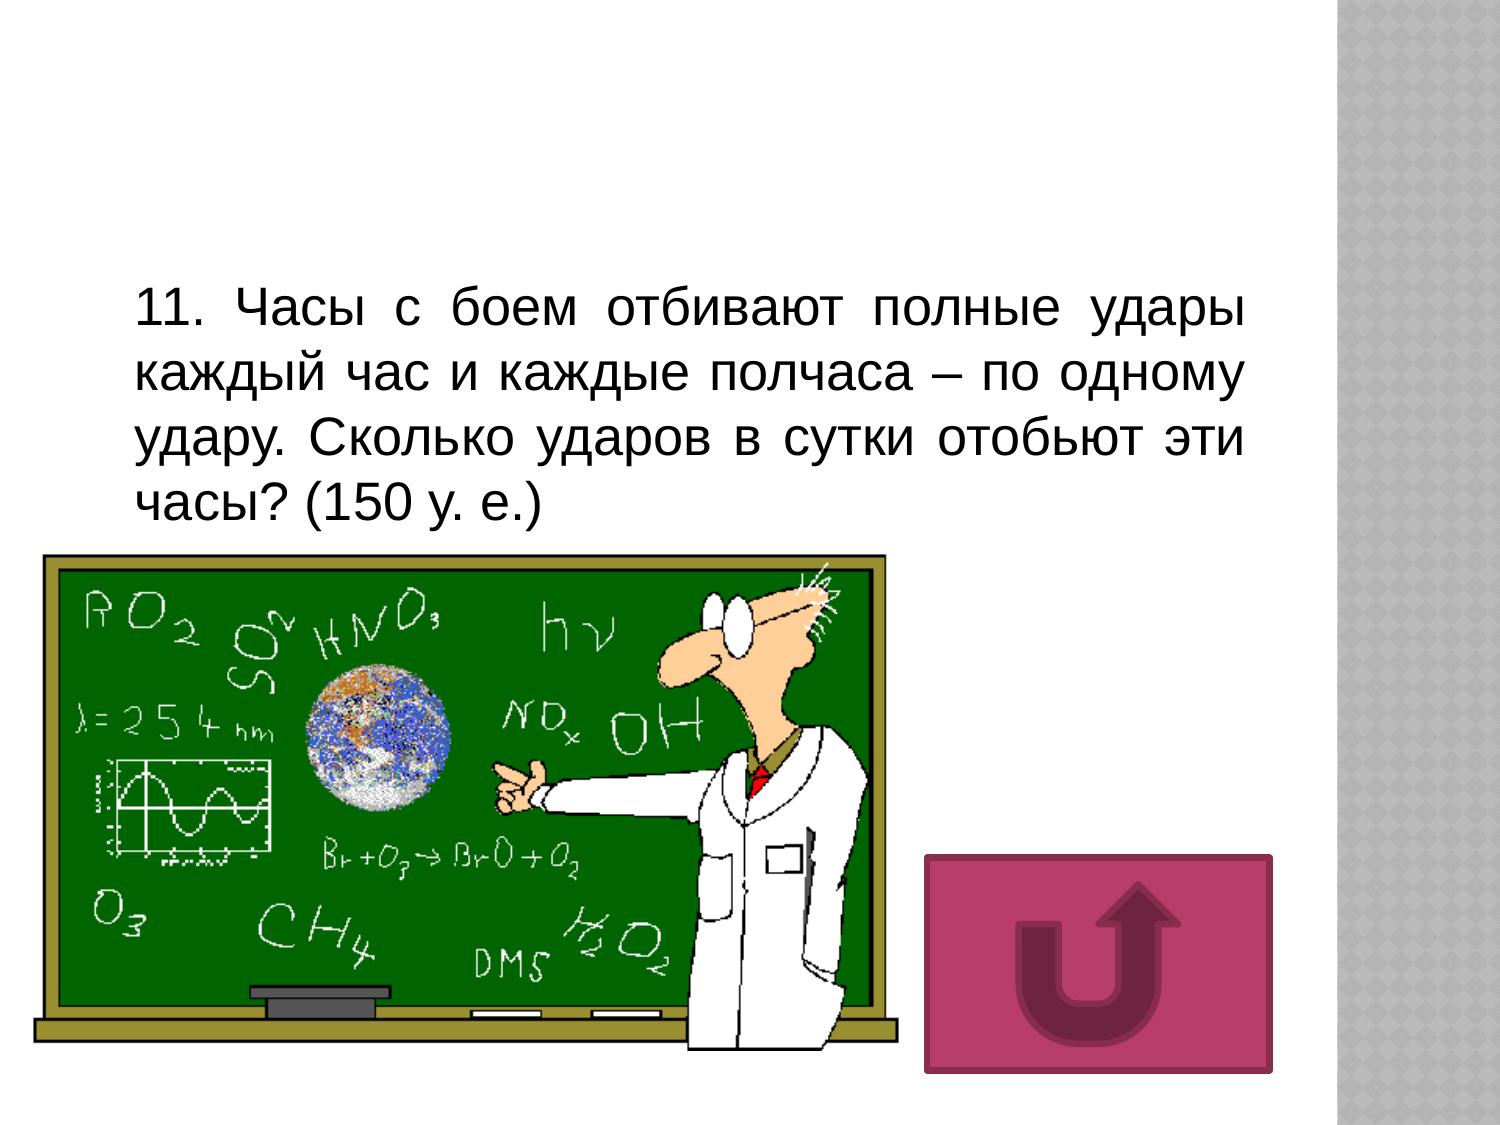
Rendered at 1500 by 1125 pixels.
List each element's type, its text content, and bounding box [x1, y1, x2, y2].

list 11. Часы с боем отбивают полные удары каждый час и каждые полчаса – по одному удару. Сколько ударов в сутки отобьют эти часы? (150 у. е.) [75, 264, 1263, 1059]
picture [28, 550, 902, 1052]
text_box [924, 854, 1273, 1074]
